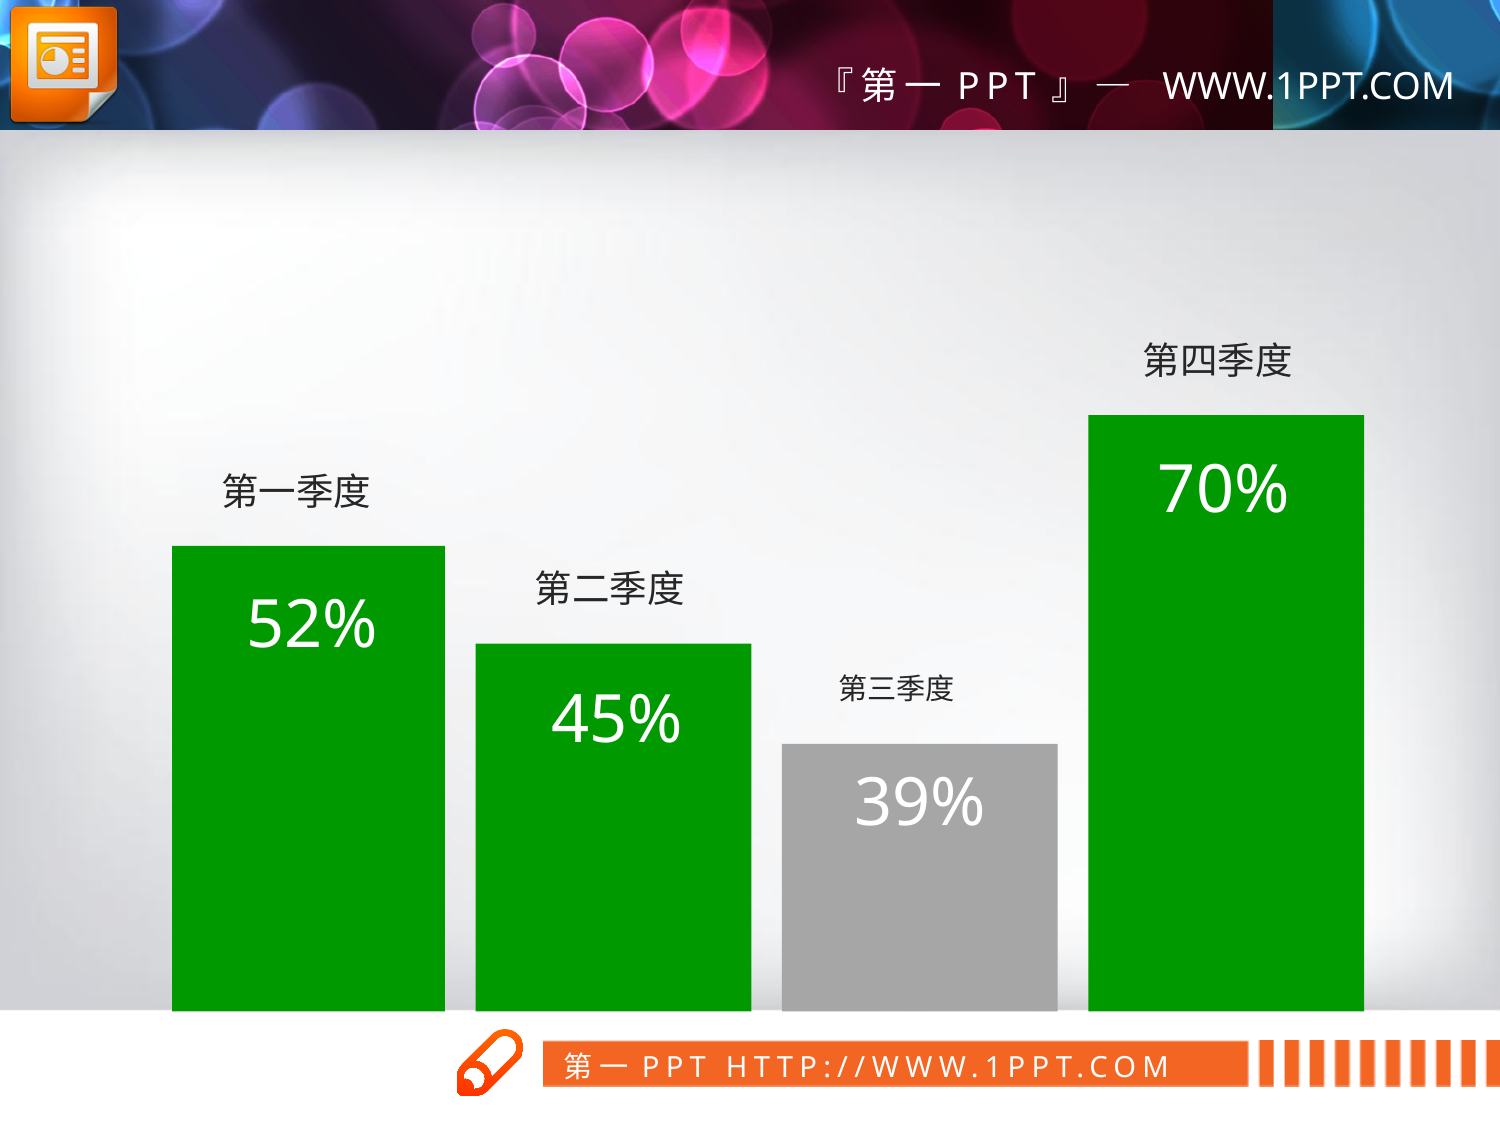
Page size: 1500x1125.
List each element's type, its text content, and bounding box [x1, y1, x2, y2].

text_box 第三季度 [826, 668, 1026, 711]
text_box [781, 743, 1058, 1012]
text_box 45% [536, 668, 699, 764]
text_box 52% [231, 573, 394, 668]
text_box 第一季度 [209, 467, 409, 519]
text_box [1088, 415, 1365, 1012]
picture [543, 1040, 1500, 1087]
text_box [475, 643, 752, 1012]
picture [0, 0, 1500, 1012]
text_box 70% [1143, 438, 1305, 534]
text_box [172, 545, 445, 1012]
text_box 第二季度 [523, 564, 723, 616]
text_box 39% [839, 751, 1002, 846]
text_box 第四季度 [1131, 337, 1331, 389]
